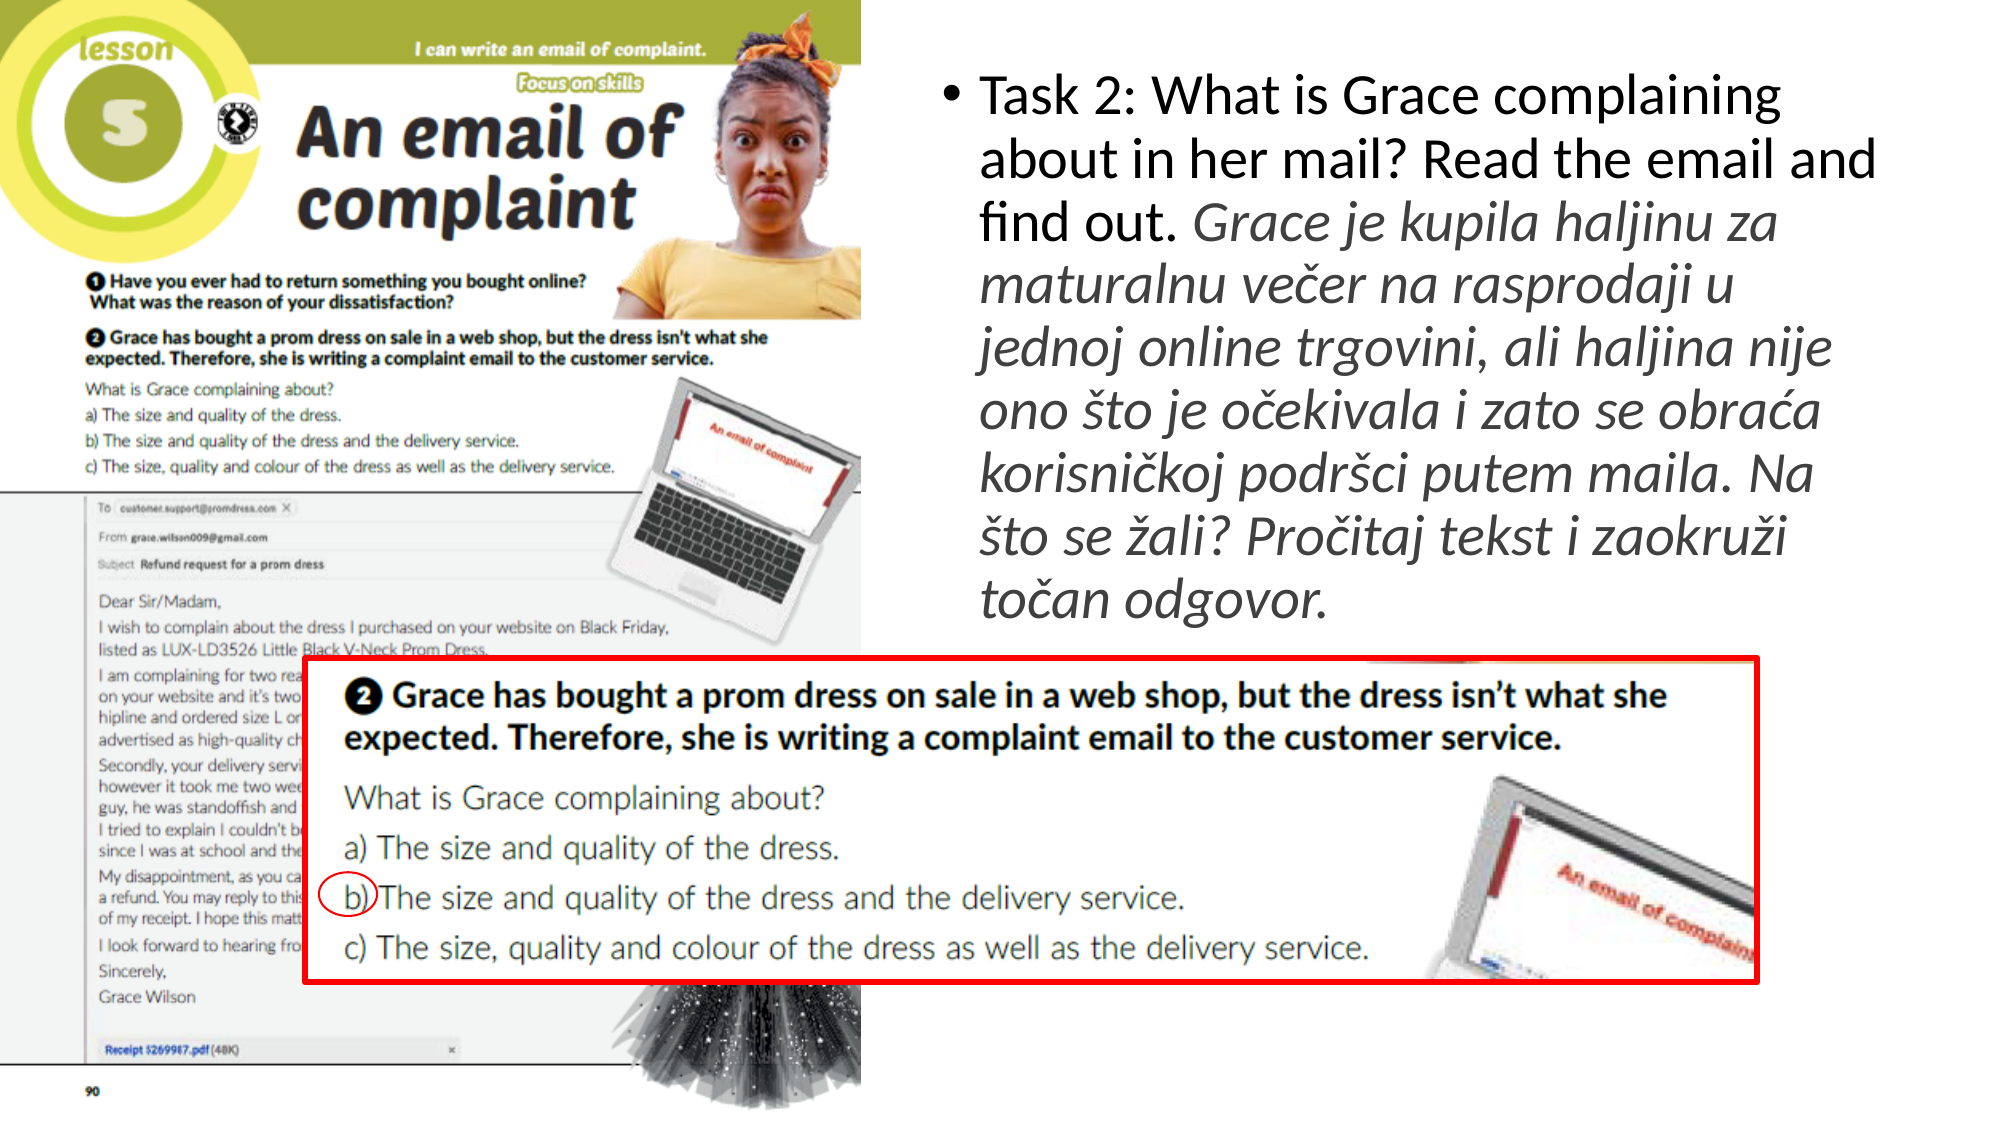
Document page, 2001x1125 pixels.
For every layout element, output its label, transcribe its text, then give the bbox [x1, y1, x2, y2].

list Task 2: What is Grace complaining about in her mail? Read the email and find out. Grace je kupila haljinu za maturalnu večer na rasprodaji u jednoj online trgovini, ali haljina nije ono što je očekivala i zato se obraća korisničkoj podršci putem maila. Na što se žali? Pročitaj tekst i zaokruži točan odgovor. [926, 57, 1897, 772]
picture [0, 0, 1755, 1125]
